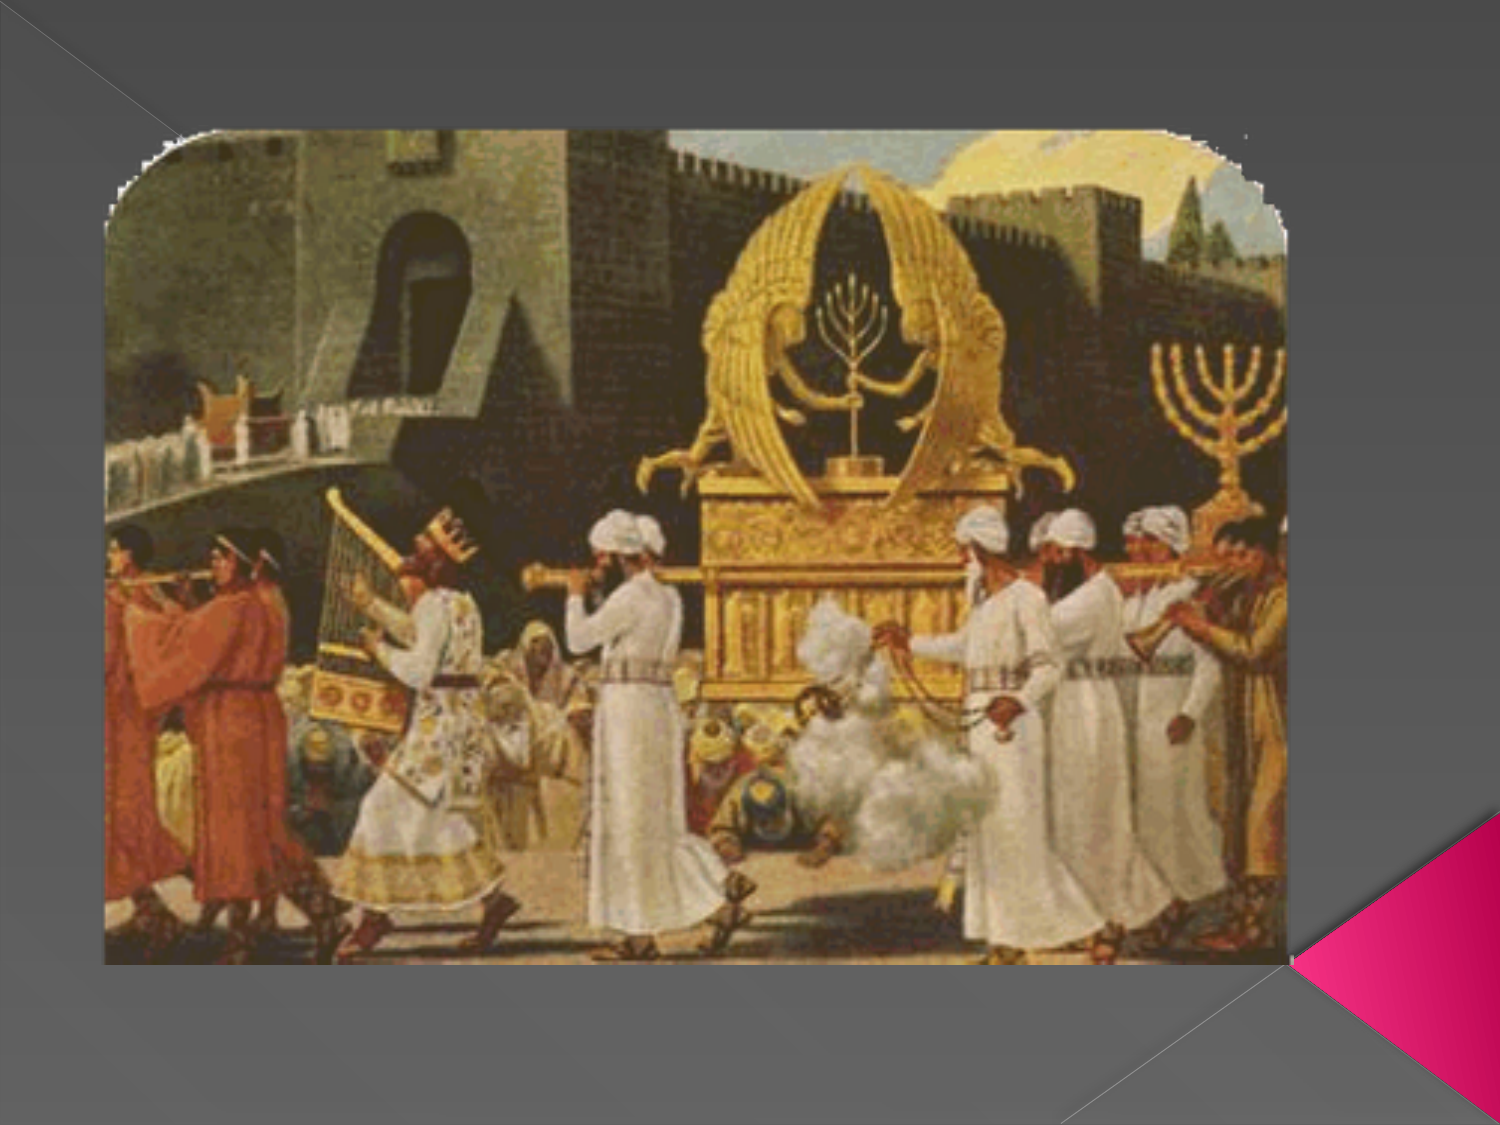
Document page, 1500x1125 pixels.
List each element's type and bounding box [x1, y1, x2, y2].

picture [100, 125, 1294, 965]
